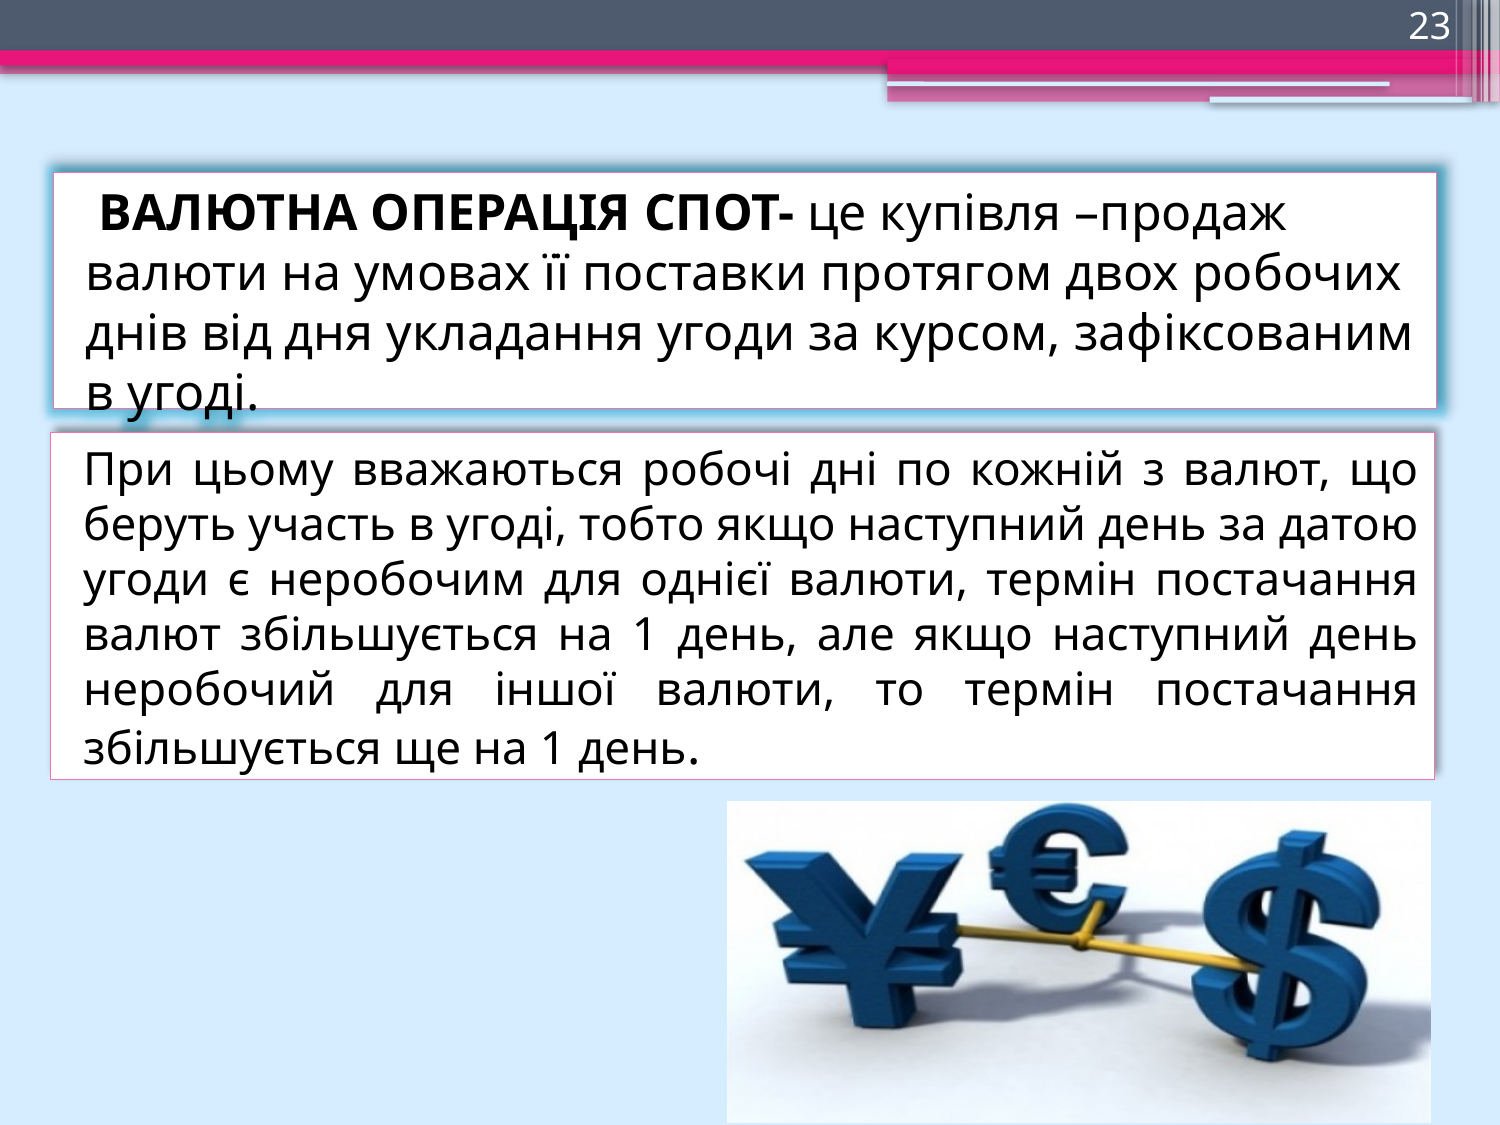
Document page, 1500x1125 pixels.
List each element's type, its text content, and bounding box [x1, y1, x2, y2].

picture [726, 801, 1431, 1123]
slide_number 23 [1341, 0, 1466, 61]
list При цьому вважаються робочі дні по кожній з валют, що беруть участь в угоді, тобто якщо наступний день за датою угоди є неробочим для однієї валюти, термін постачання валют збільшується на 1 день, але якщо наступний день неробочий для іншої валюти, то термін постачання збільшується ще на 1 день. [50, 432, 1435, 780]
text_box ВАЛЮТНА ОПЕРАЦІЯ СПОТ- це купівля –продаж валюти на умовах її поставки протягом двох робочих днів від дня укладання угоди за курсом, зафіксованим в угоді. [53, 172, 1437, 409]
